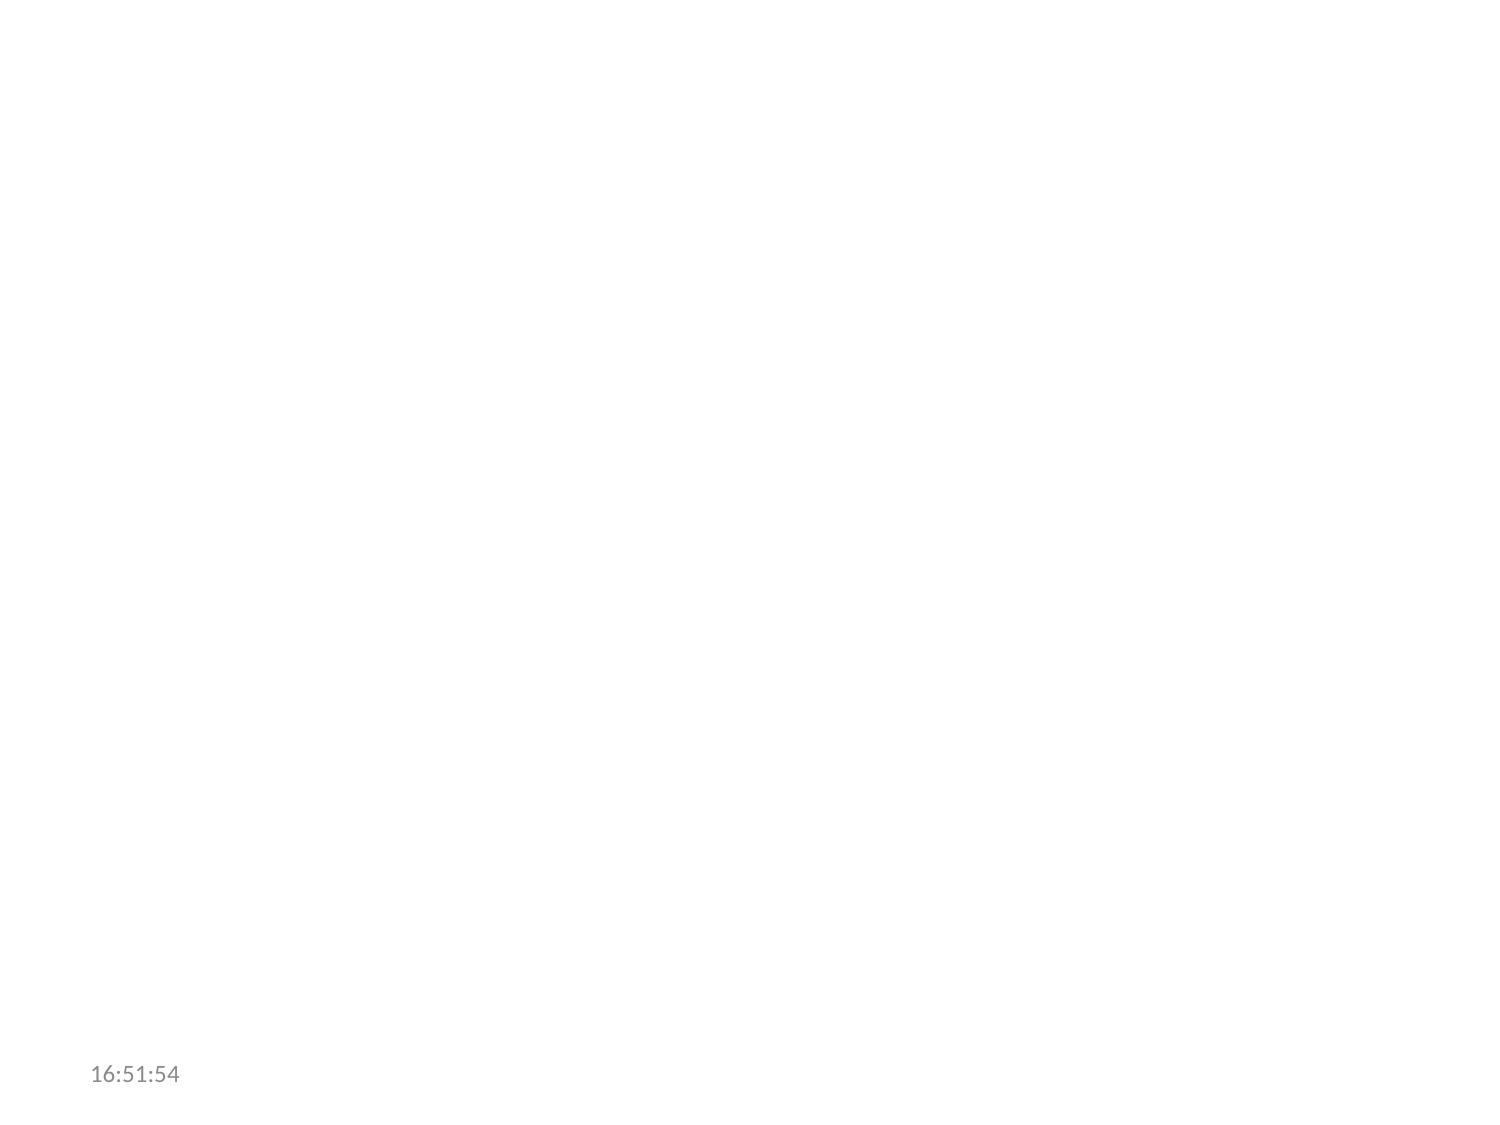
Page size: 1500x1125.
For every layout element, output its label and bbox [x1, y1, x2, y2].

slide_number [75, 1042, 425, 1103]
